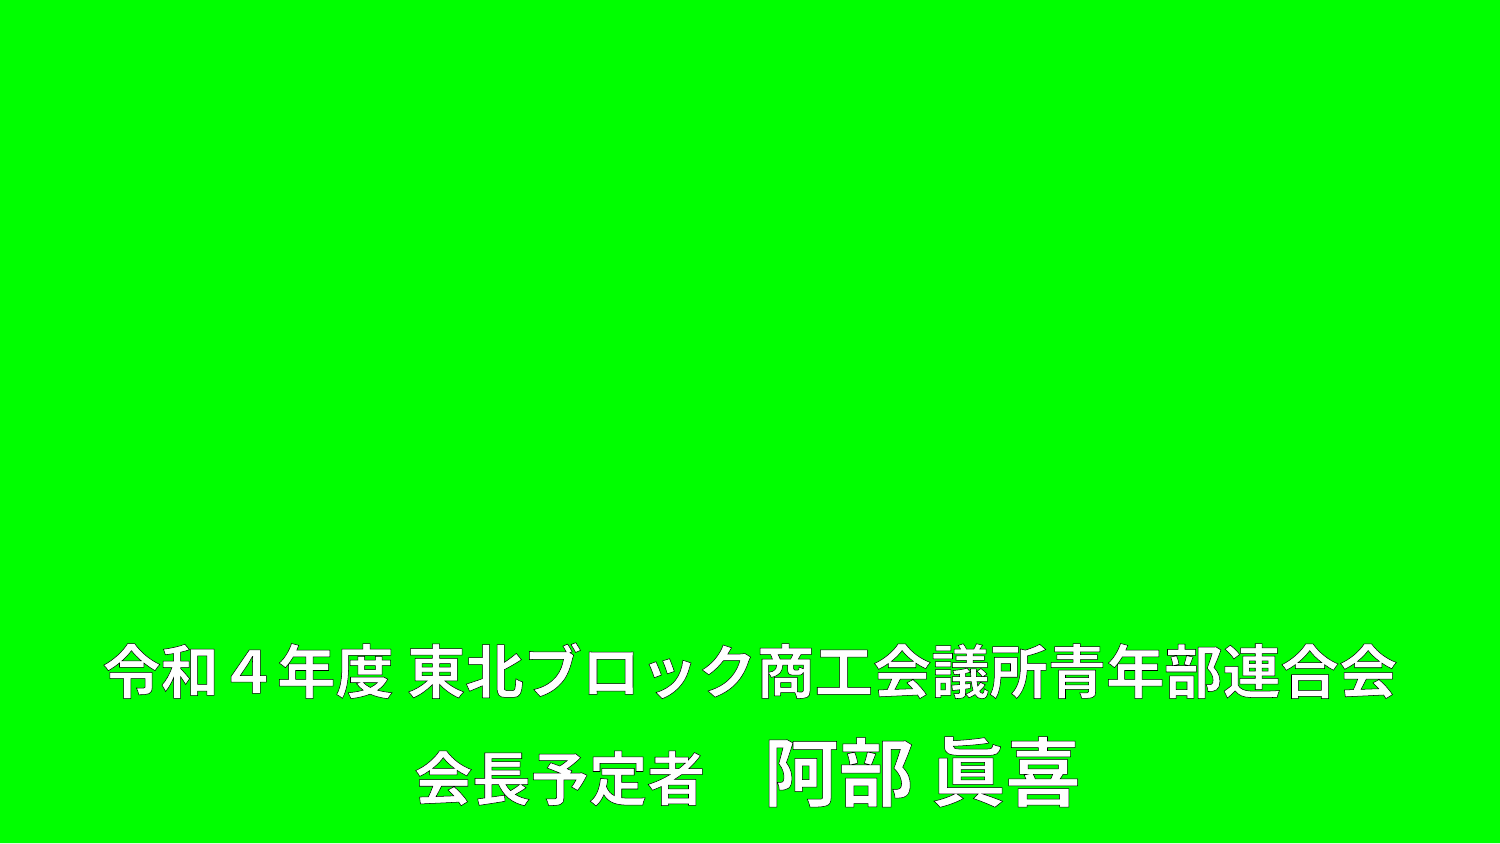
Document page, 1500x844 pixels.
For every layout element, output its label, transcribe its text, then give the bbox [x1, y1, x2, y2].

text_box 会長予定者 阿部 眞喜 [100, 729, 1395, 824]
text_box 令和４年度 東北ブロック商工会議所青年部連合会 [0, 610, 1500, 729]
